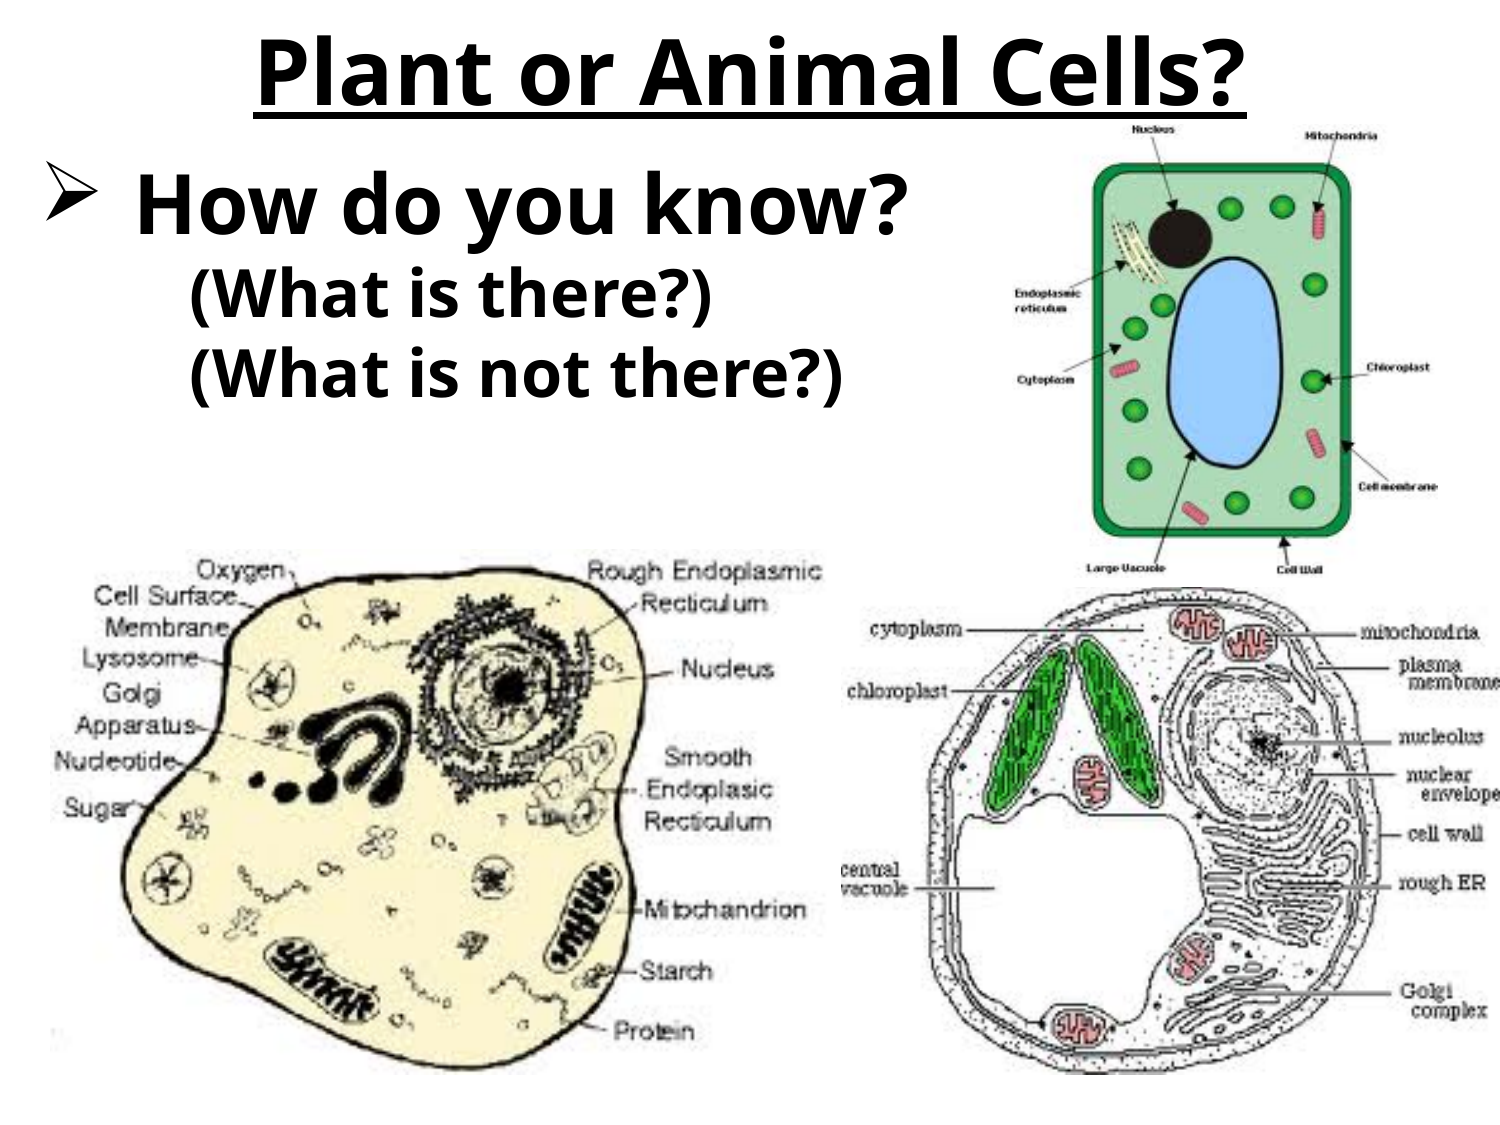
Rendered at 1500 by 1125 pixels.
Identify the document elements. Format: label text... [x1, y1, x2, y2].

picture [1012, 124, 1438, 578]
title Plant or Animal Cells? [112, 0, 1388, 123]
picture [840, 587, 1500, 1076]
picture [49, 549, 830, 1076]
text_box How do you know? (What is there?) (What is not there?) [24, 99, 1038, 463]
